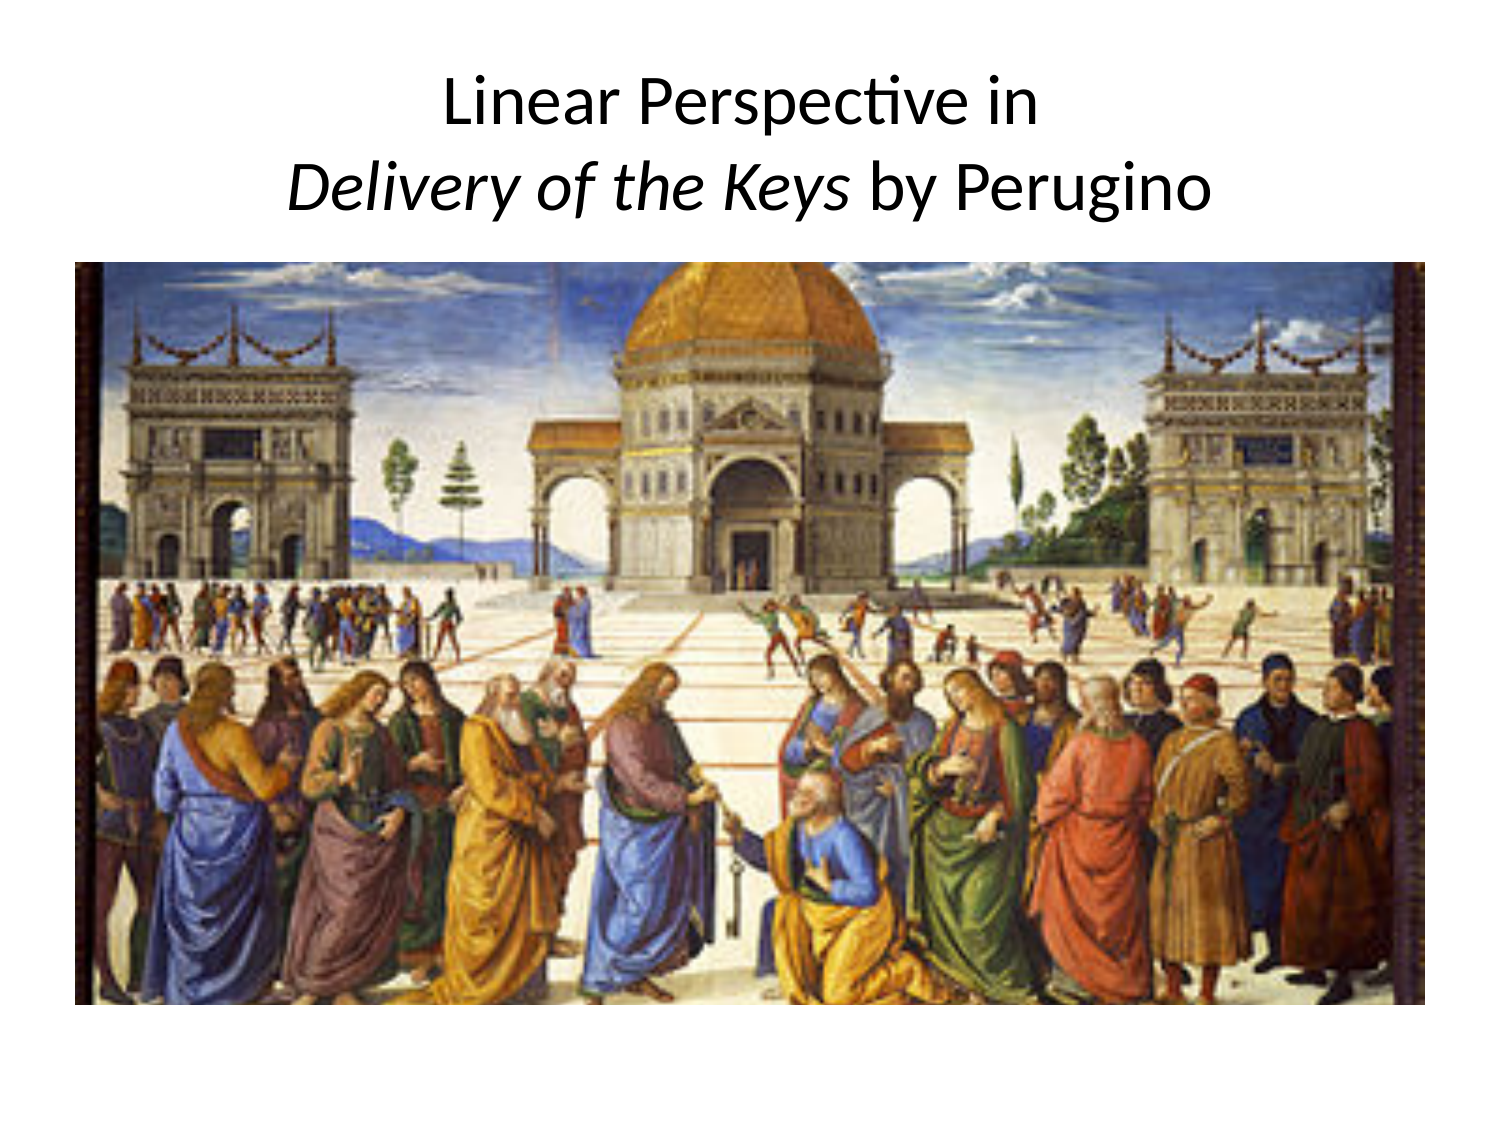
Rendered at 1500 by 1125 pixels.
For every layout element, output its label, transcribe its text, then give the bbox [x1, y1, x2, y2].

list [74, 262, 1426, 1006]
title Linear Perspective in Delivery of the Keys by Perugino [75, 45, 1425, 233]
